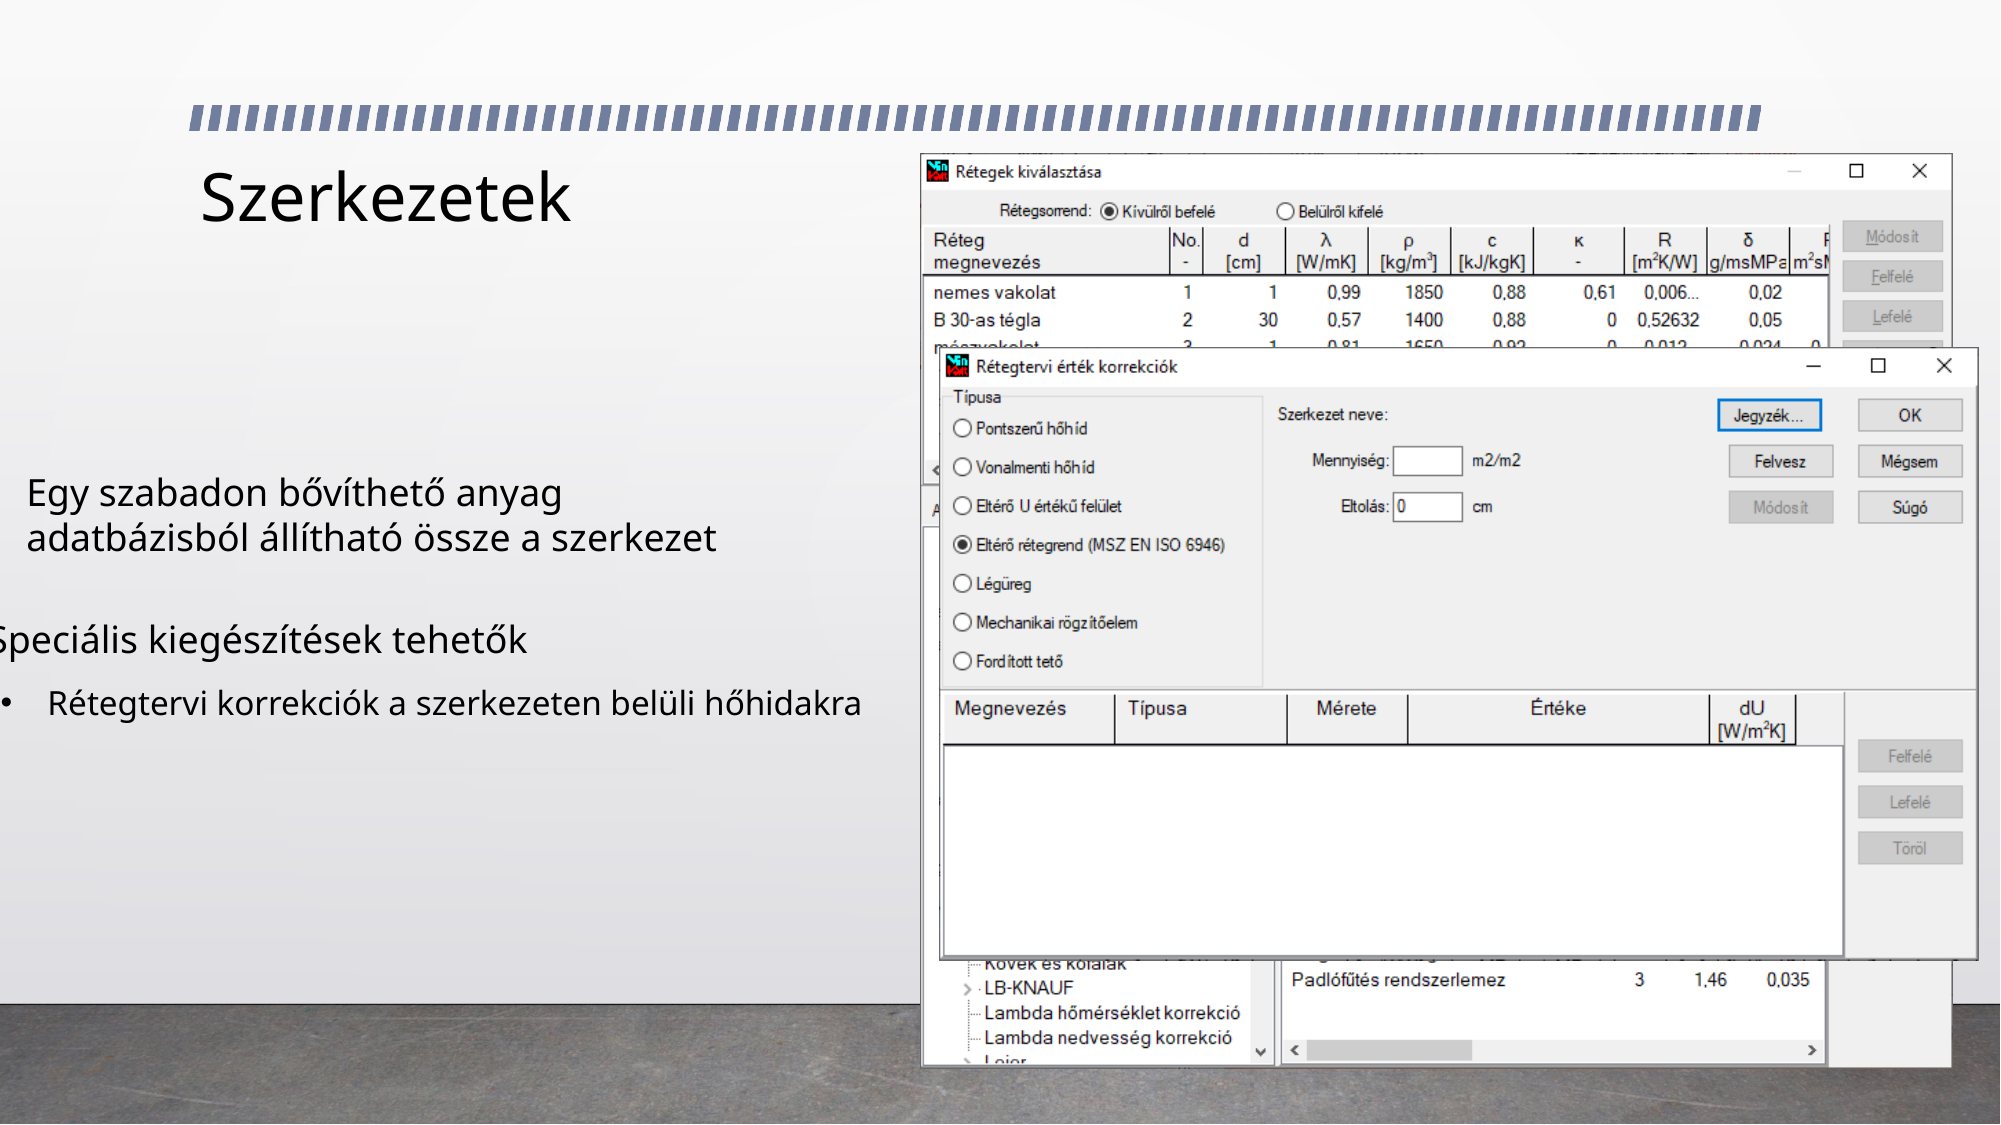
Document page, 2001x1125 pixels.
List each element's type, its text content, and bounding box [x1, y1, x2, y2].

text_box Speciális kiegészítések tehetők [0, 608, 553, 669]
picture [0, 152, 2000, 1124]
text_box Rétegtervi korrekciók a szerkezeten belüli hőhidakra [0, 675, 879, 730]
title Szerkezetek [185, 156, 920, 329]
text_box Egy szabadon bővíthető anyag adatbázisból állítható össze a szerkezet [11, 461, 757, 566]
